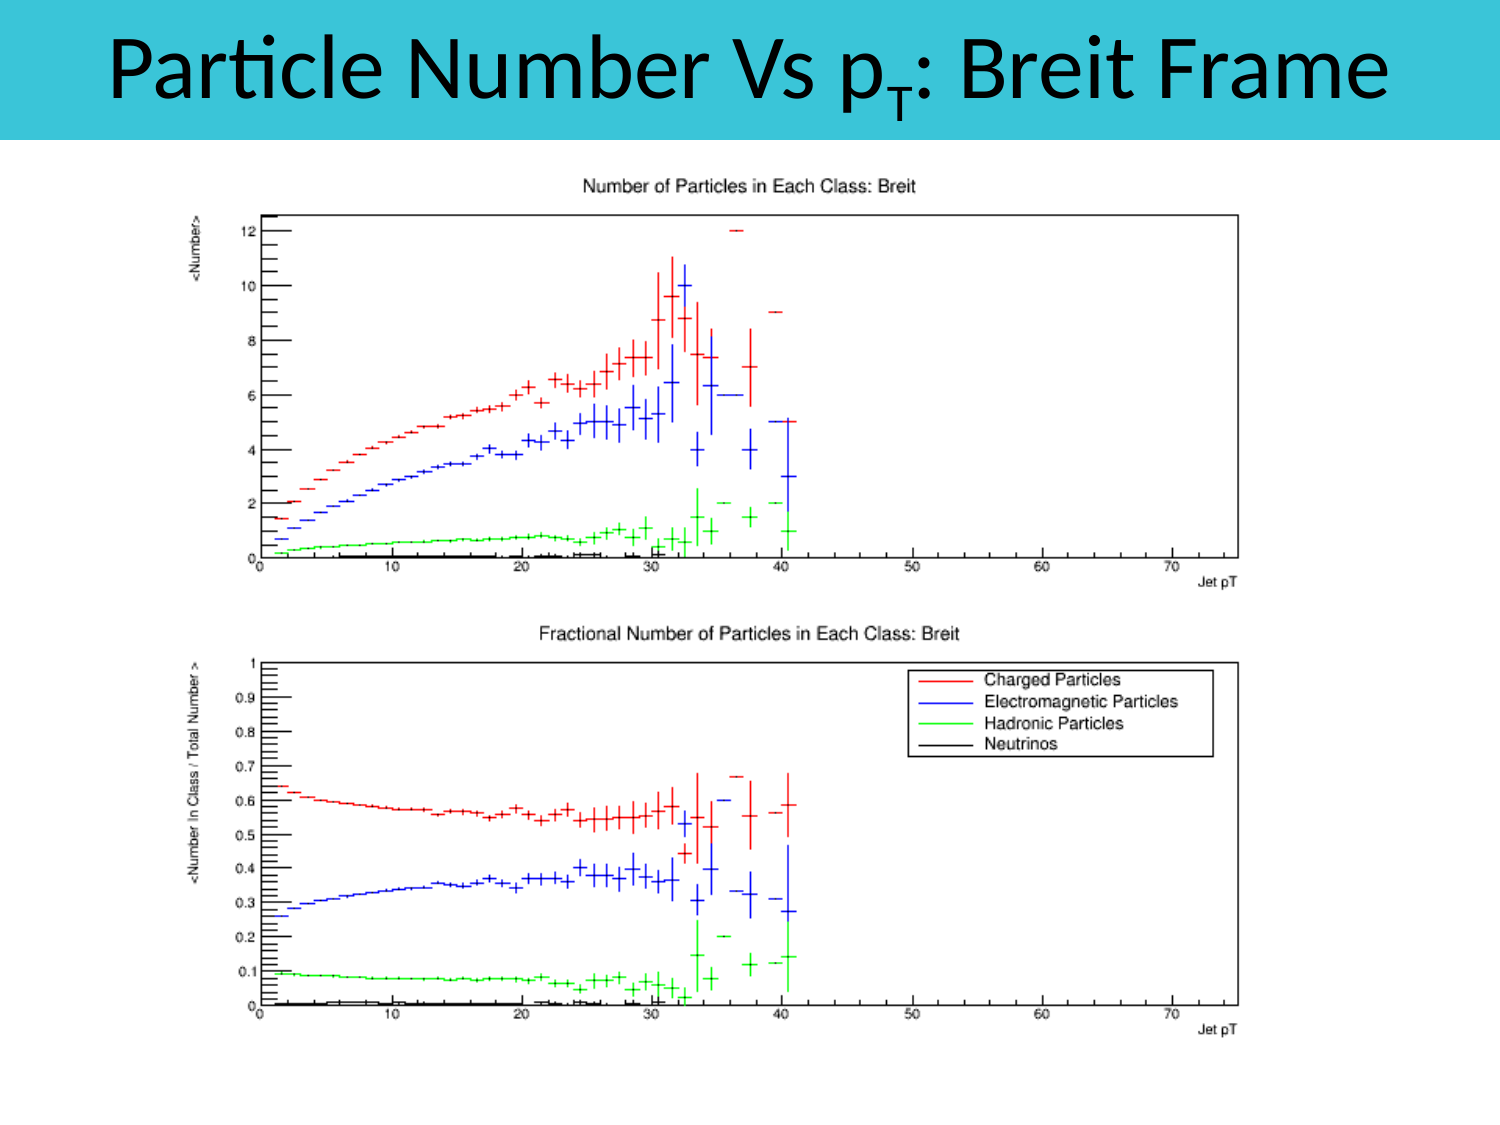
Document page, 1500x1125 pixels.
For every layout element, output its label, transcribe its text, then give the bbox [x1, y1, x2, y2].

text_box Particle Number Vs pT: Breit Frame [0, 0, 1500, 140]
picture [128, 163, 1372, 1058]
